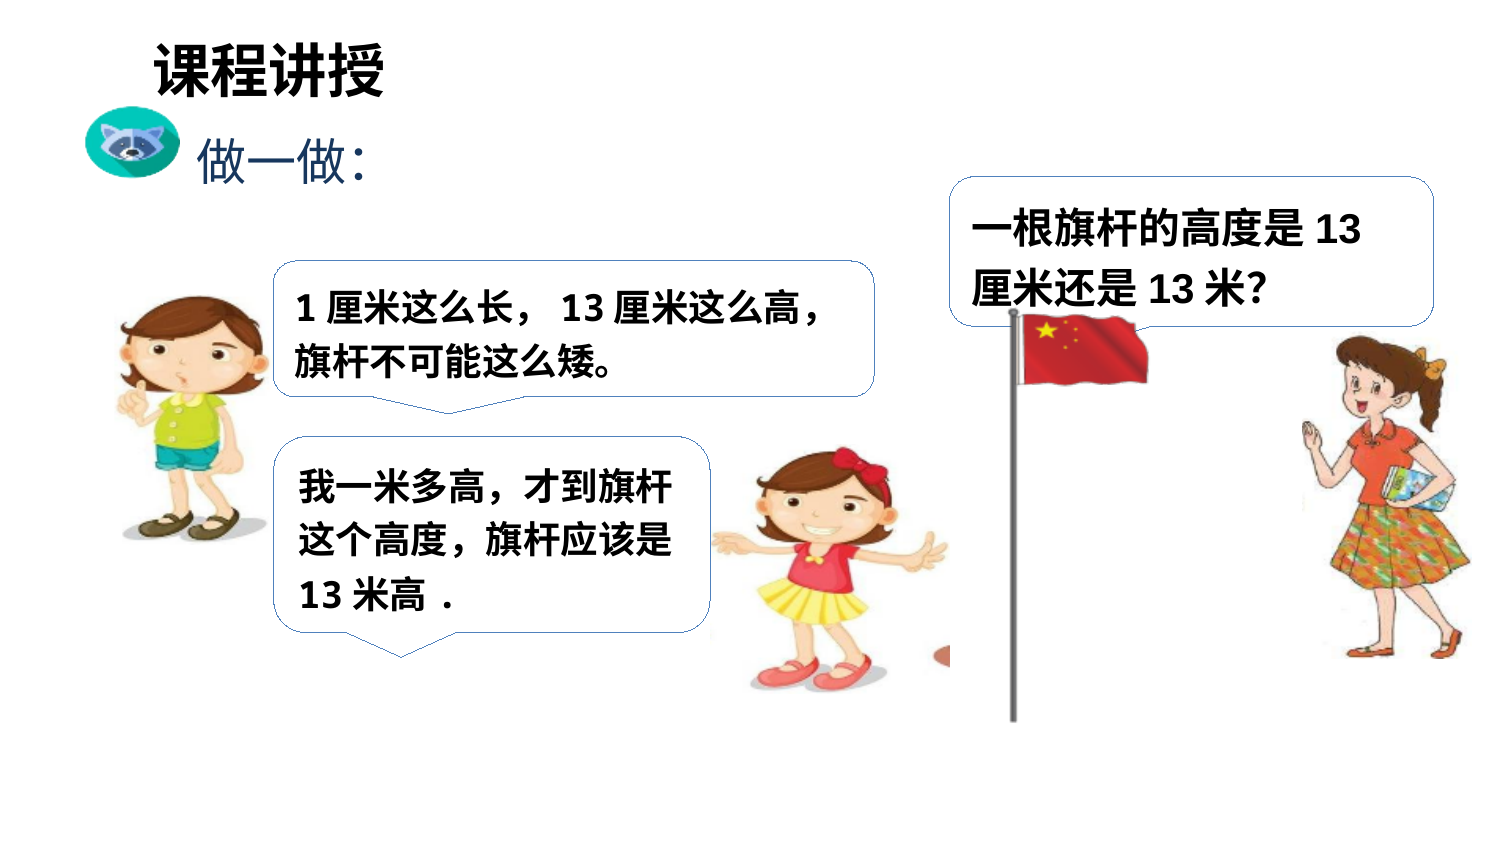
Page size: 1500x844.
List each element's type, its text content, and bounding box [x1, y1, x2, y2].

picture [110, 293, 274, 545]
picture [1004, 302, 1155, 734]
picture [1301, 331, 1472, 660]
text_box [84, 99, 420, 200]
text_box 课程讲授 [137, 26, 425, 104]
text_box 一根旗杆的高度是13厘米还是13米？ [949, 176, 1434, 327]
text_box 1厘米这么长，13厘米这么高，旗杆不可能这么矮。 [273, 260, 875, 414]
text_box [273, 436, 950, 694]
